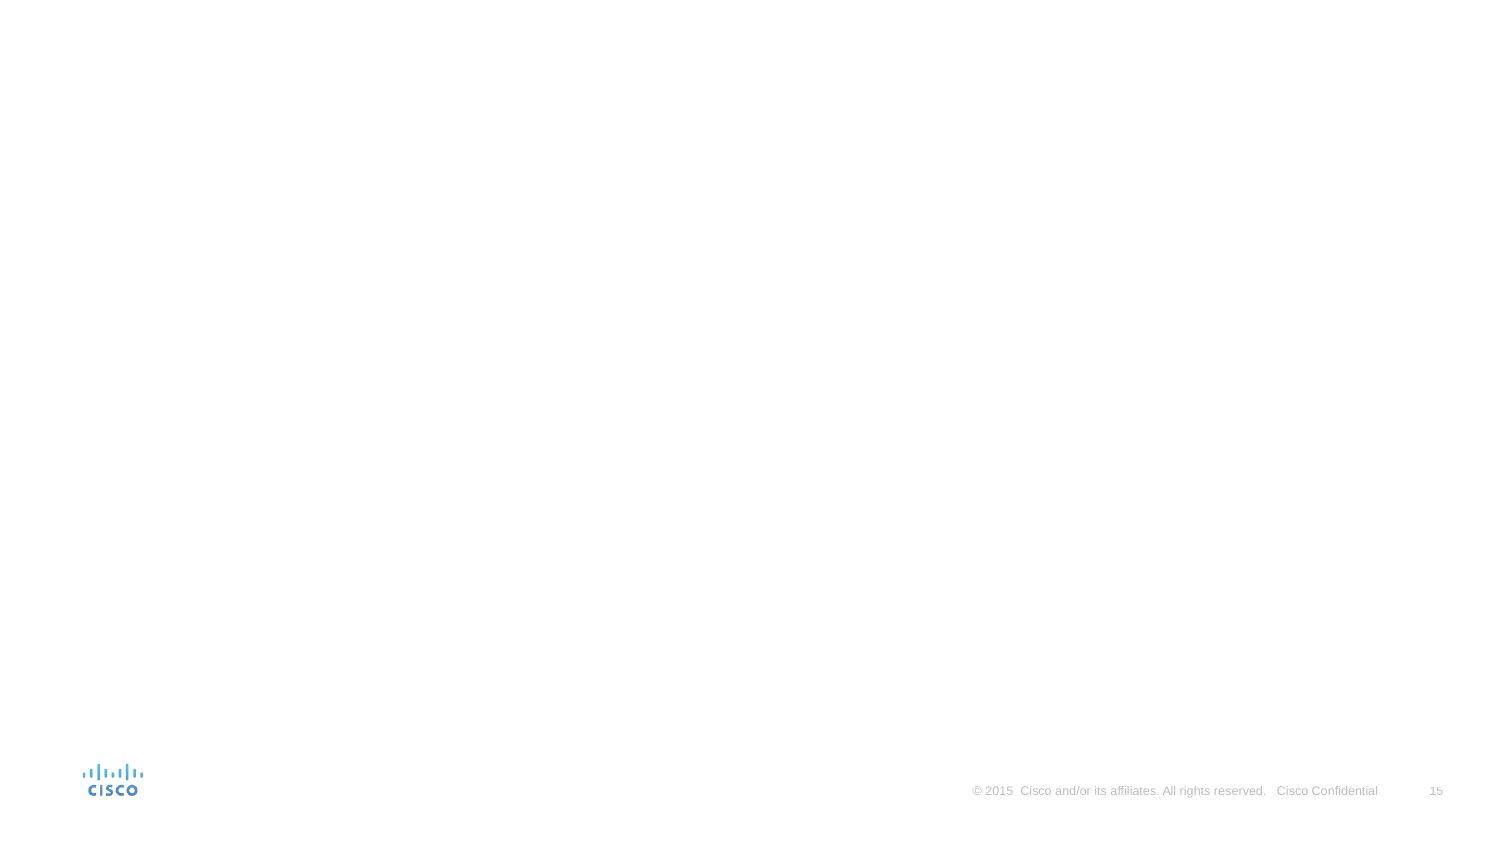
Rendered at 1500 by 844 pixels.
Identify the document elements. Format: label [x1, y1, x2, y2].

picture [77, 758, 149, 803]
